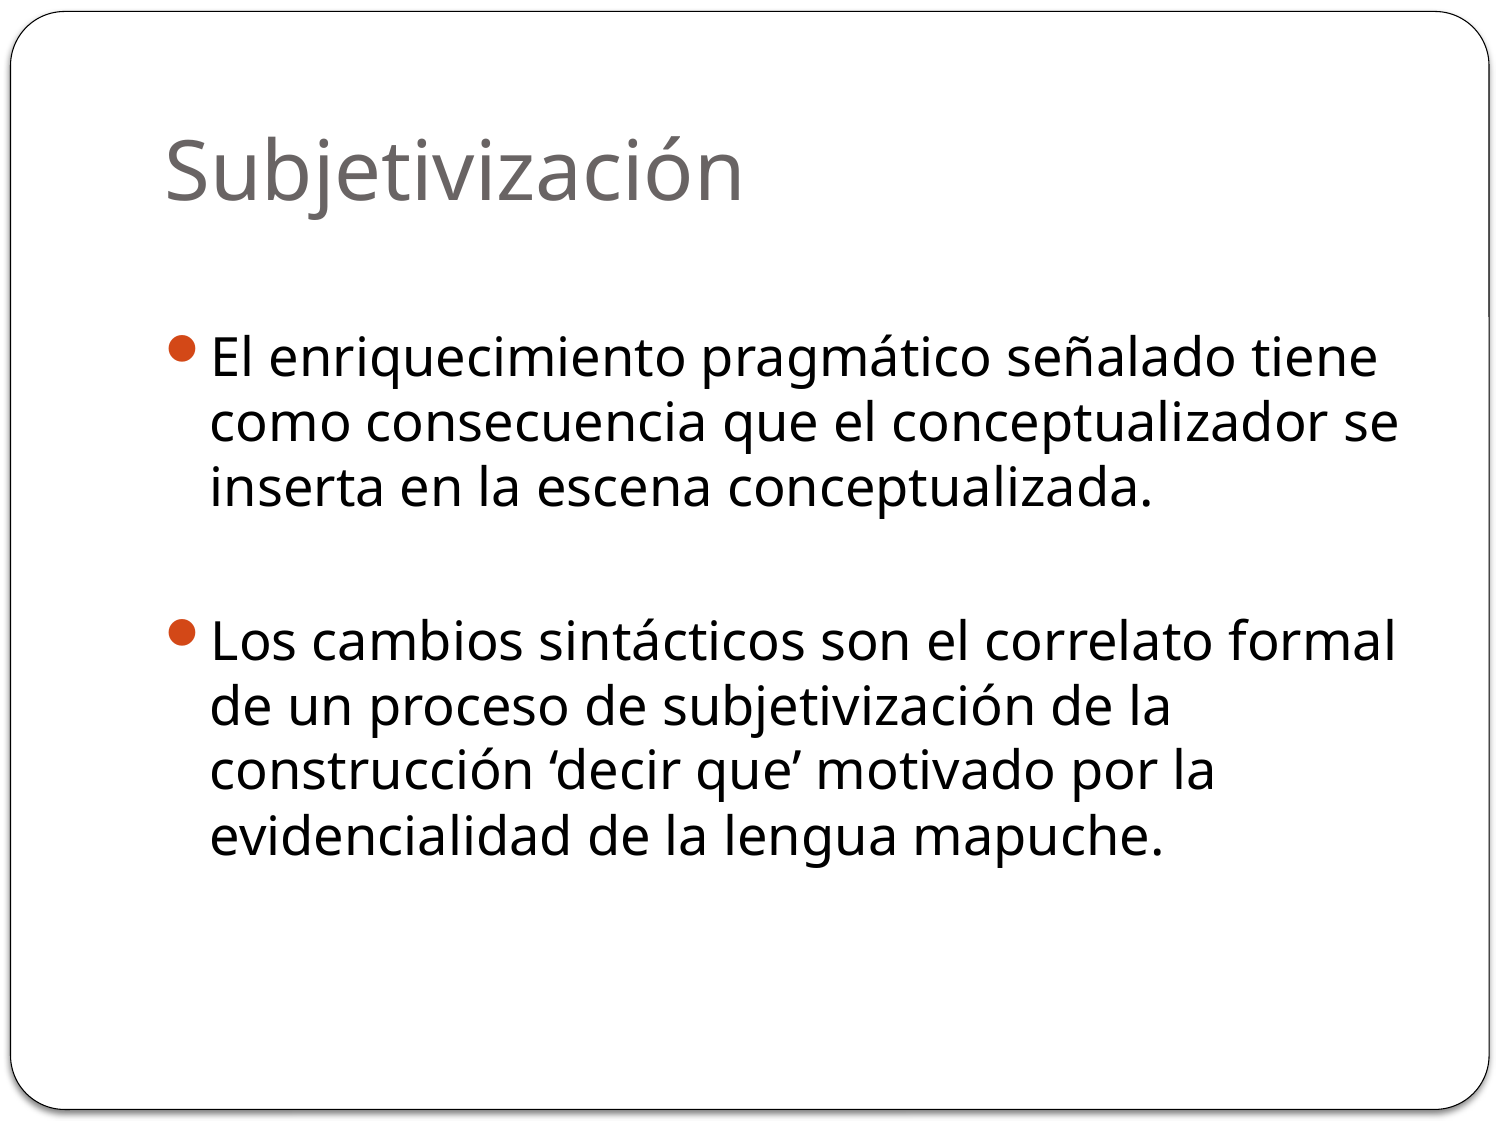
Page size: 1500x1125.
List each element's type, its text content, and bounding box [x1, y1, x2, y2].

list El enriquecimiento pragmático señalado tiene como consecuencia que el conceptualizador se inserta en la escena conceptualizada. Los cambios sintácticos son el correlato formal de un proceso de subjetivización de la construcción ‘decir que’ motivado por la evidencialidad de la lengua mapuche. [150, 237, 1425, 988]
title Subjetivización [150, 45, 1425, 233]
